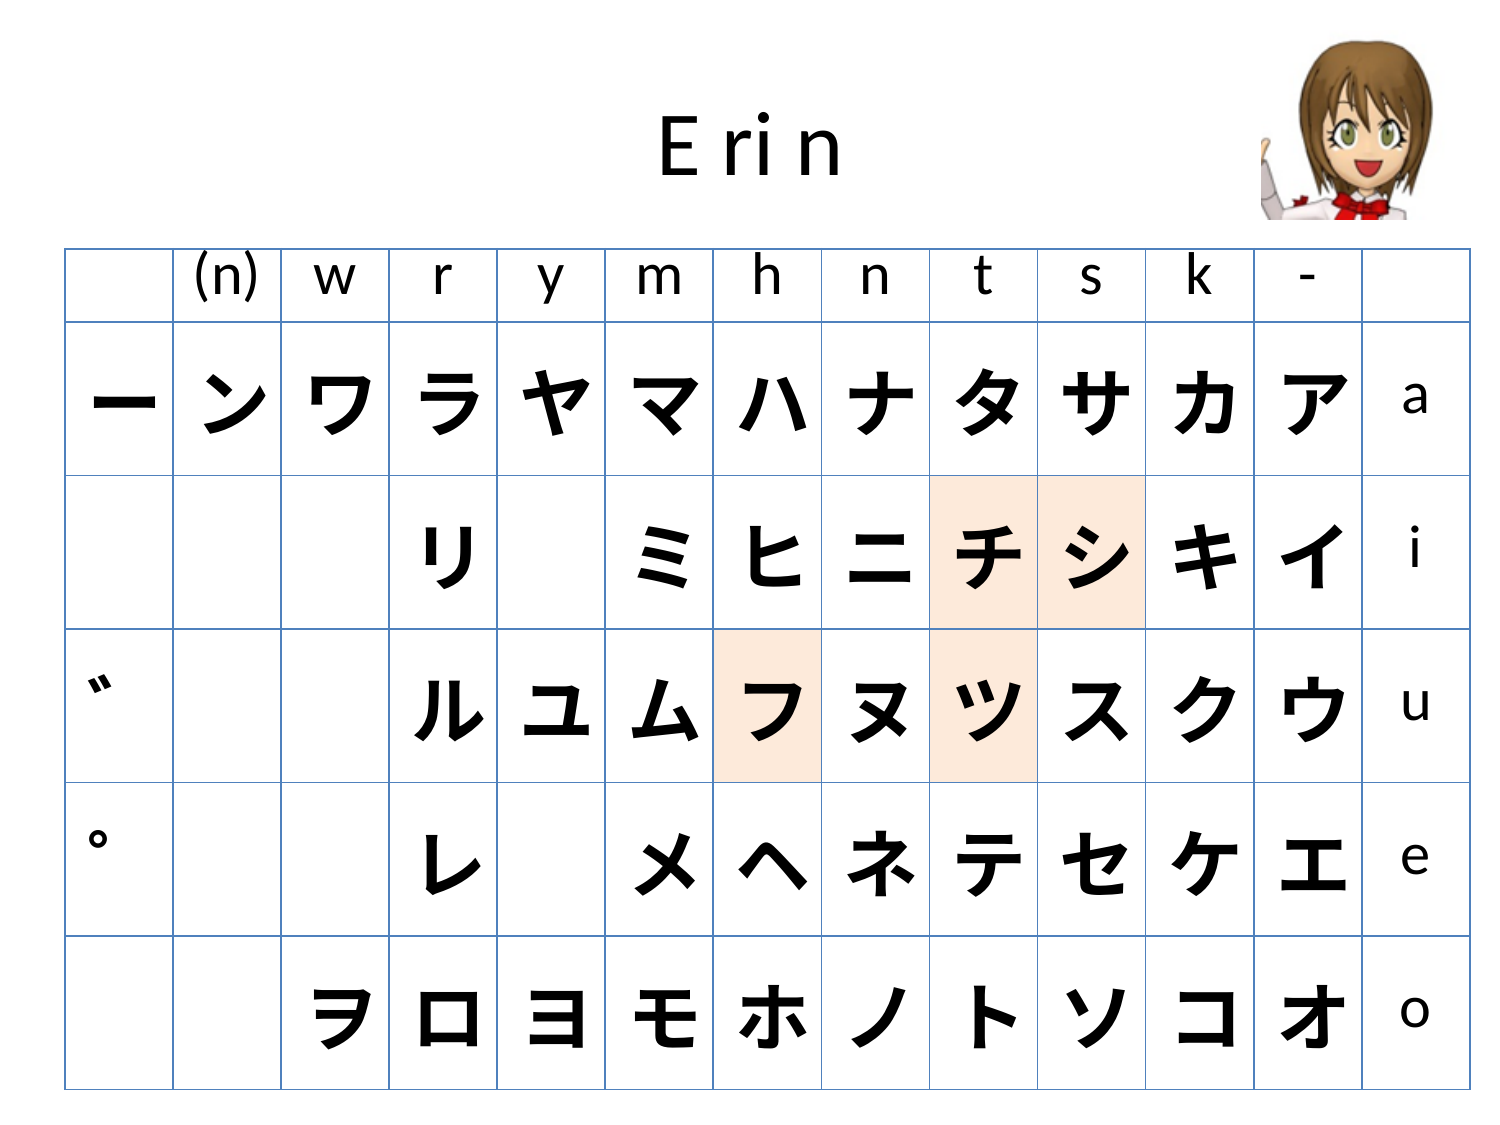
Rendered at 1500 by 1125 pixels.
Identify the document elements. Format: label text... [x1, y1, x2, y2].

table_cell コ [1146, 937, 1253, 1089]
table_cell ー [66, 323, 172, 475]
table_cell フ [714, 630, 821, 782]
table_cell i [1363, 476, 1469, 628]
table_cell ラ [390, 323, 496, 475]
table_cell a [1363, 323, 1469, 475]
table_cell o [1363, 937, 1469, 1089]
table_cell ケ [1146, 783, 1253, 935]
table_header k [1146, 250, 1253, 321]
table_cell ン [174, 323, 280, 475]
table_header n [822, 250, 929, 321]
table_header y [498, 250, 604, 321]
table_cell ロ [390, 937, 496, 1089]
table_cell チ [930, 476, 1037, 628]
table_header [1363, 250, 1469, 321]
table_cell シ [1038, 476, 1145, 628]
table_header - [1255, 250, 1361, 321]
table_cell [174, 937, 280, 1089]
table_cell マ [606, 323, 712, 475]
table_cell [498, 783, 604, 935]
table_cell [282, 630, 388, 782]
table_header h [714, 250, 821, 321]
table_cell ハ [714, 323, 821, 475]
table_cell オ [1255, 937, 1361, 1089]
table_cell タ [930, 323, 1037, 475]
table_cell セ [1038, 783, 1145, 935]
table_cell [282, 476, 388, 628]
table_cell サ [1038, 323, 1145, 475]
table_cell ゛ [66, 630, 172, 782]
table_cell ニ [822, 476, 929, 628]
table_cell [174, 783, 280, 935]
table_cell [174, 476, 280, 628]
table_cell ア [1255, 323, 1361, 475]
table_cell ヒ [714, 476, 821, 628]
table_cell ル [390, 630, 496, 782]
table_cell u [1363, 630, 1469, 782]
table_header t [930, 250, 1037, 321]
table_cell キ [1146, 476, 1253, 628]
table_cell ノ [822, 937, 929, 1089]
table_cell ソ [1038, 937, 1145, 1089]
table_header w [282, 250, 388, 321]
table_cell メ [606, 783, 712, 935]
table_cell ヌ [822, 630, 929, 782]
table_cell ナ [822, 323, 929, 475]
table_header [66, 250, 172, 321]
table_cell ヘ [714, 783, 821, 935]
table_cell ウ [1255, 630, 1361, 782]
table_cell テ [930, 783, 1037, 935]
table_cell ネ [822, 783, 929, 935]
table_cell ツ [930, 630, 1037, 782]
table_header (n) [174, 250, 280, 321]
table_cell リ [390, 476, 496, 628]
table_cell ミ [606, 476, 712, 628]
table_cell ヨ [498, 937, 604, 1089]
table_cell ワ [282, 323, 388, 475]
table_cell ヤ [498, 323, 604, 475]
table_header s [1038, 250, 1145, 321]
table_cell ホ [714, 937, 821, 1089]
table_cell イ [1255, 476, 1361, 628]
table_cell [498, 476, 604, 628]
table_cell エ [1255, 783, 1361, 935]
table_cell e [1363, 783, 1469, 935]
table_cell [66, 476, 172, 628]
table_cell ユ [498, 630, 604, 782]
table_cell モ [606, 937, 712, 1089]
table_header r [390, 250, 496, 321]
table_cell ト [930, 937, 1037, 1089]
table_cell レ [390, 783, 496, 935]
table_cell ゜ [66, 783, 172, 935]
table_cell カ [1146, 323, 1253, 475]
table_cell [66, 937, 172, 1089]
table_cell ム [606, 630, 712, 782]
table_cell ク [1146, 630, 1253, 782]
table_cell ヲ [282, 937, 388, 1089]
table_cell [282, 783, 388, 935]
table_cell [174, 630, 280, 782]
title E ri n [75, 45, 1425, 233]
picture [1261, 30, 1461, 221]
table_header m [606, 250, 712, 321]
table_cell ス [1038, 630, 1145, 782]
